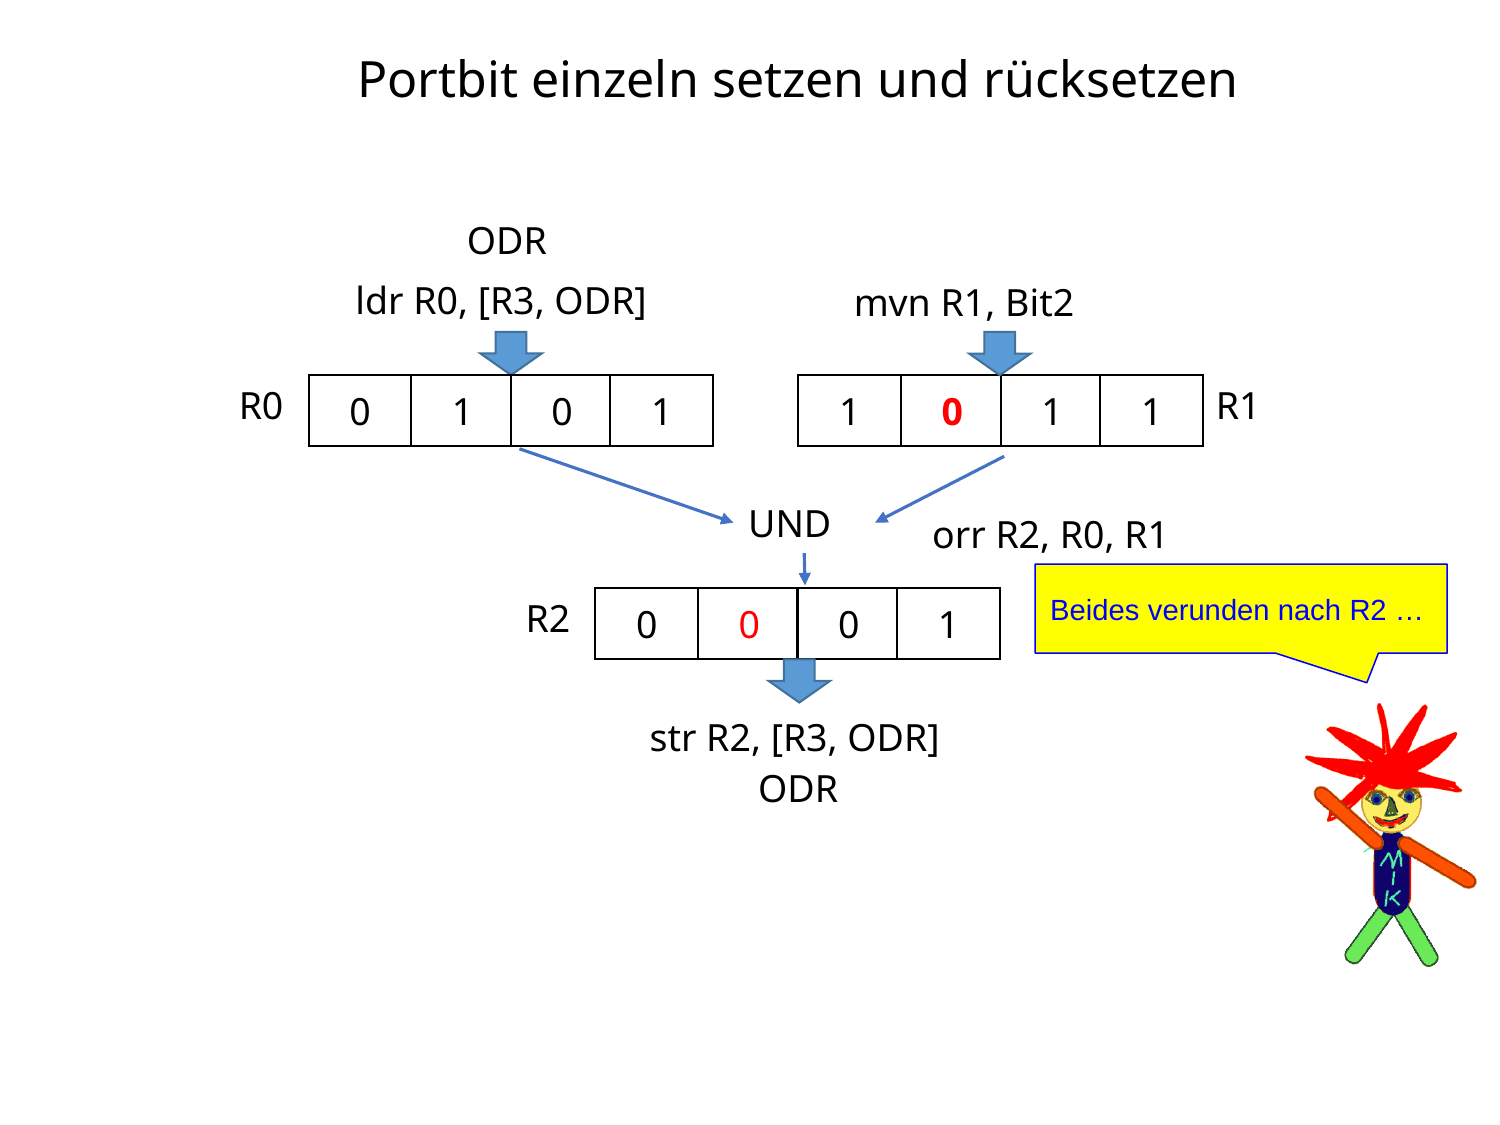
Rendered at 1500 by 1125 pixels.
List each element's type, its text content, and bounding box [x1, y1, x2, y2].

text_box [223, 208, 1277, 820]
picture [1293, 693, 1485, 974]
text_box Beides verunden nach R2 … [1281, 564, 1448, 683]
title Portbit einzeln setzen und rücksetzen [160, 41, 1436, 116]
